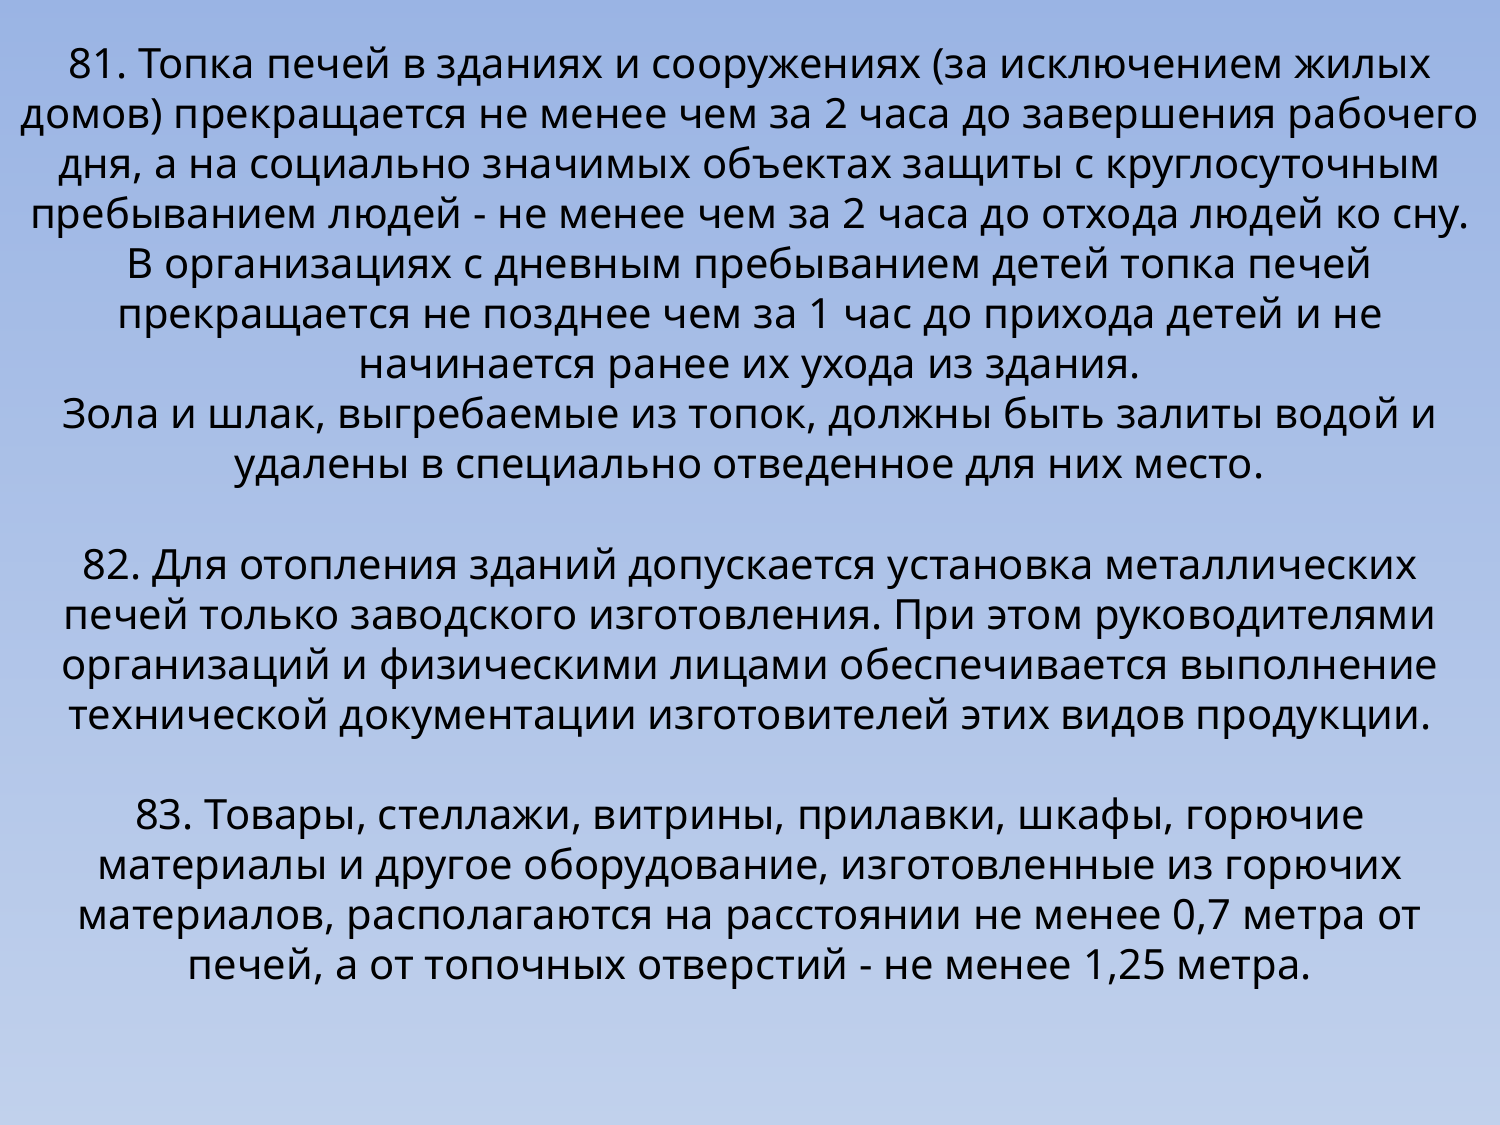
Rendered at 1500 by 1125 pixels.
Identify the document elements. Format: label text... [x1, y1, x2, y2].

title 81. Топка печей в зданиях и сооружениях (за исключением жилых домов) прекращается не менее чем за 2 часа до завершения рабочего дня, а на социально значимых объектах защиты с круглосуточным пребыванием людей - не менее чем за 2 часа до отхода людей ко сну. В организациях с дневным пребыванием детей топка печей прекращается не позднее чем за 1 час до прихода детей и не начинается ранее их ухода из здания. Зола и шлак, выгребаемые из топок, должны быть залиты водой и удалены в специально отведенное для них место. 82. Для отопления зданий допускается установка металлических печей только заводского изготовления. При этом руководителями организаций и физическими лицами обеспечивается выполнение технической документации изготовителей этих видов продукции. 83. Товары, стеллажи, витрины, прилавки, шкафы, горючие материалы и другое оборудование, изготовленные из горючих материалов, располагаются на расстоянии не менее 0,7 метра от печей, а от топочных отверстий - не менее 1,25 метра. [0, 0, 1500, 1125]
